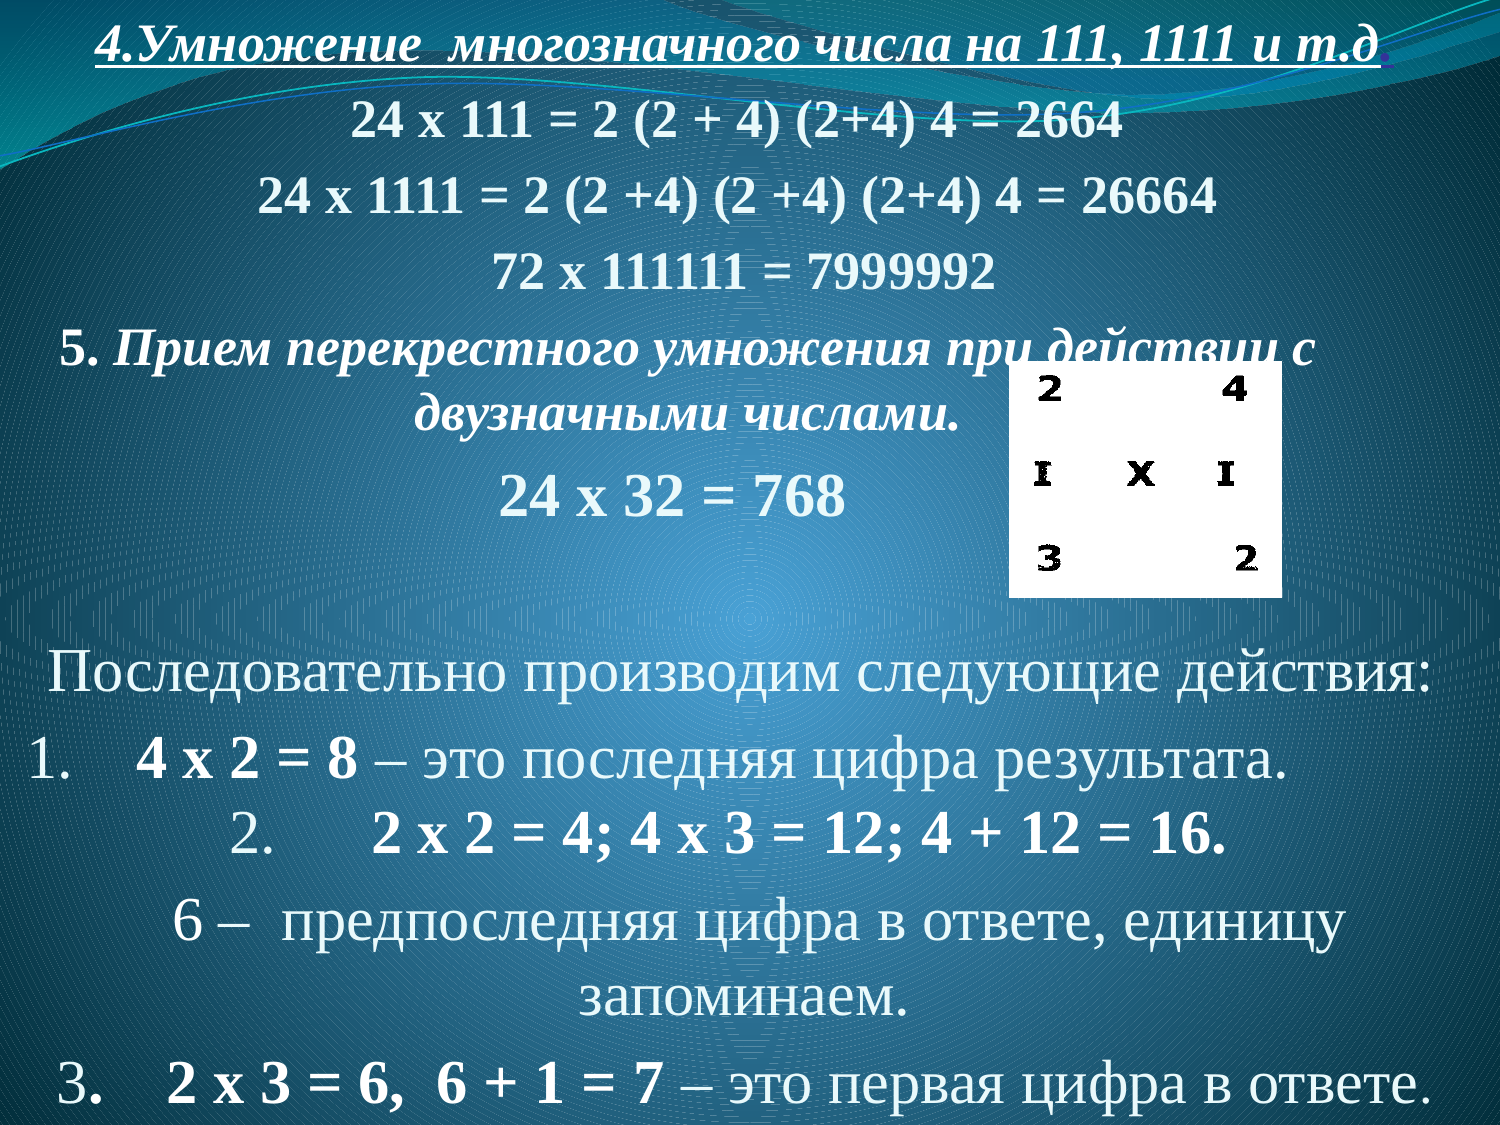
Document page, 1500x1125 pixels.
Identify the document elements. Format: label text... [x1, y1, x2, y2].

picture [1009, 361, 1282, 599]
subtitle 4.Умножение многозначного числа на 111, 1111 и т.д. 24 х 111 = 2 (2 + 4) (2+4) 4 = 2664 24 х 1111 = 2 (2 +4) (2 +4) (2+4) 4 = 26664 72 х 111111 = 7999992 5. Прием перекрестного умножения при действии с двузначными числами. 24 х 32 = 768 Последовательно производим следующие действия: 1. 4 х 2 = 8 – это последняя цифра результата. 2. 2 х 2 = 4; 4 х 3 = 12; 4 + 12 = 16. 6 – предпоследняя цифра в ответе, единицу запоминаем. 3. 2 х 3 = 6, 6 + 1 = 7 – это первая цифра в ответе. [0, 0, 1500, 1125]
